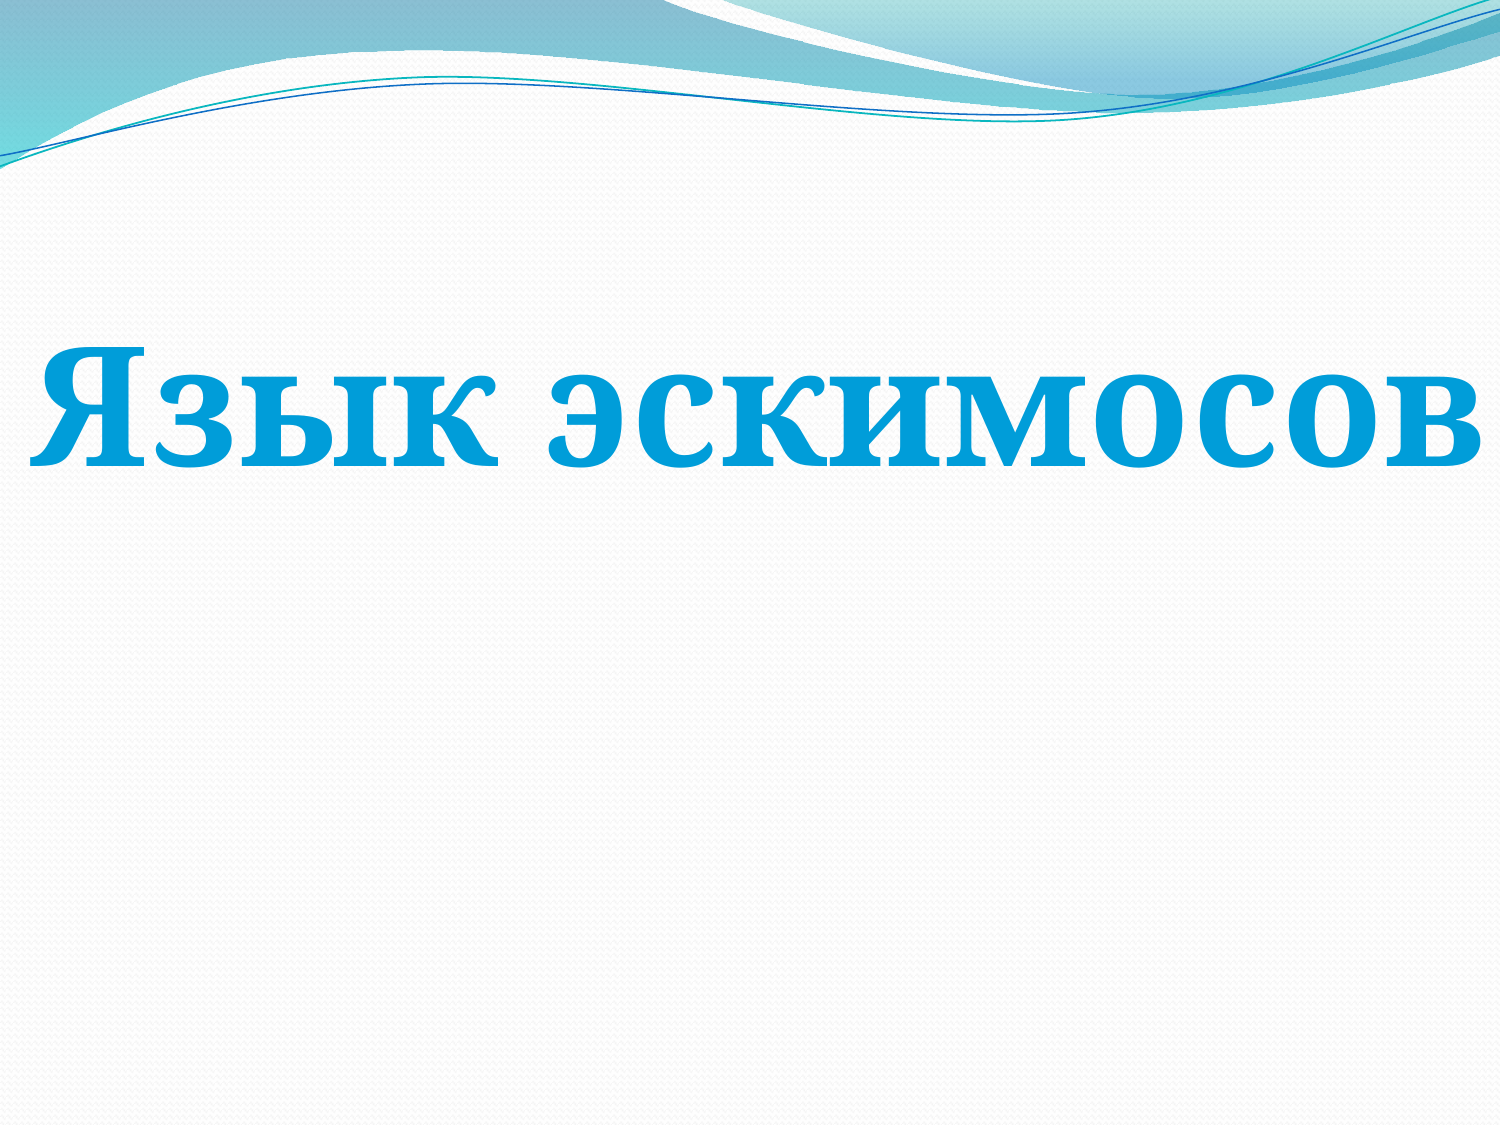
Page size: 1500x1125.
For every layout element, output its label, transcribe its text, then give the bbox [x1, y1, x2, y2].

text_box Язык эскимосов [17, 292, 1500, 508]
